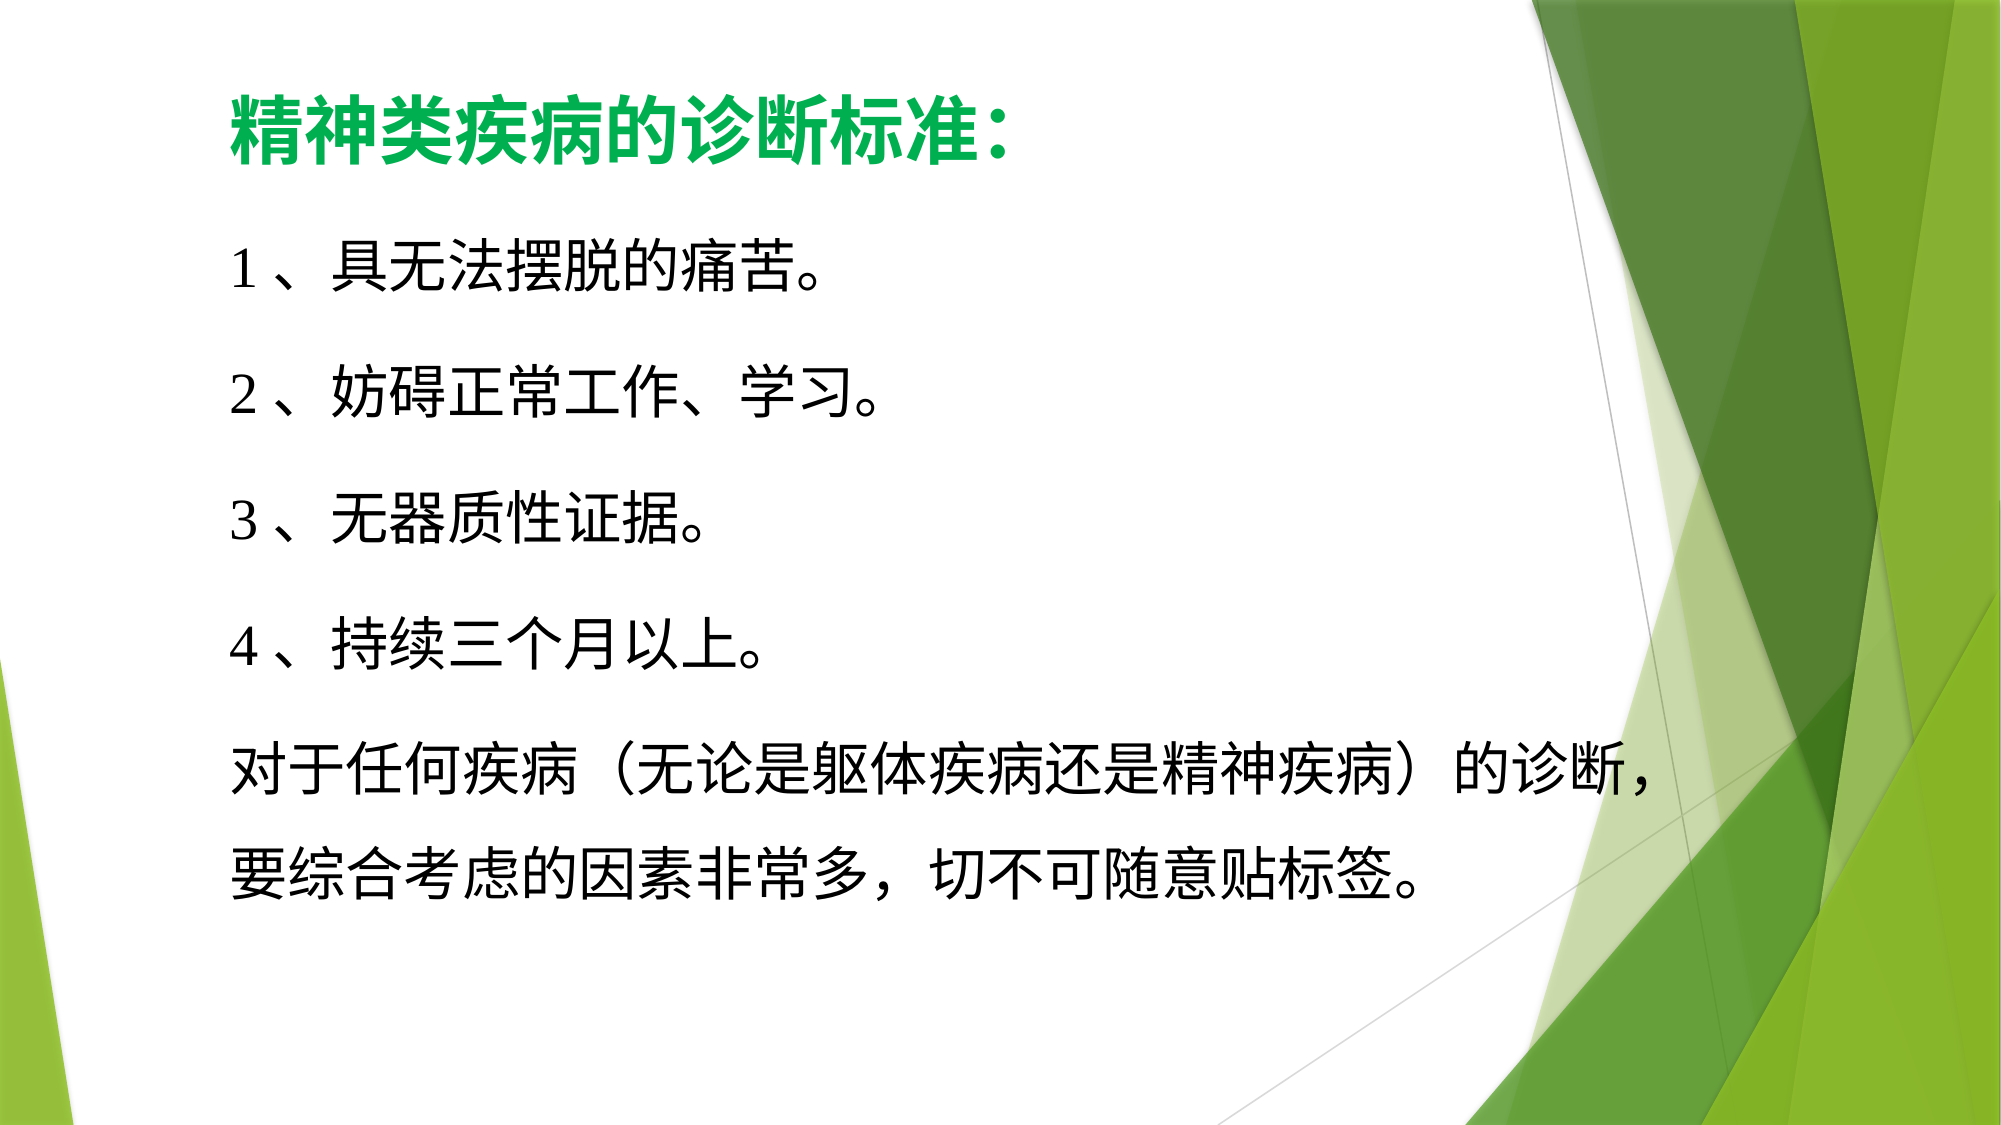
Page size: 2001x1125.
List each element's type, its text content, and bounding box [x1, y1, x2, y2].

list 精神类疾病的诊断标准： 1、具无法摆脱的痛苦。 2、妨碍正常工作、学习。 3、无器质性证据。 4、持续三个月以上。 对于任何疾病（无论是躯体疾病还是精神疾病）的诊断，要综合考虑的因素非常多，切不可随意贴标签。 [214, 75, 1676, 930]
